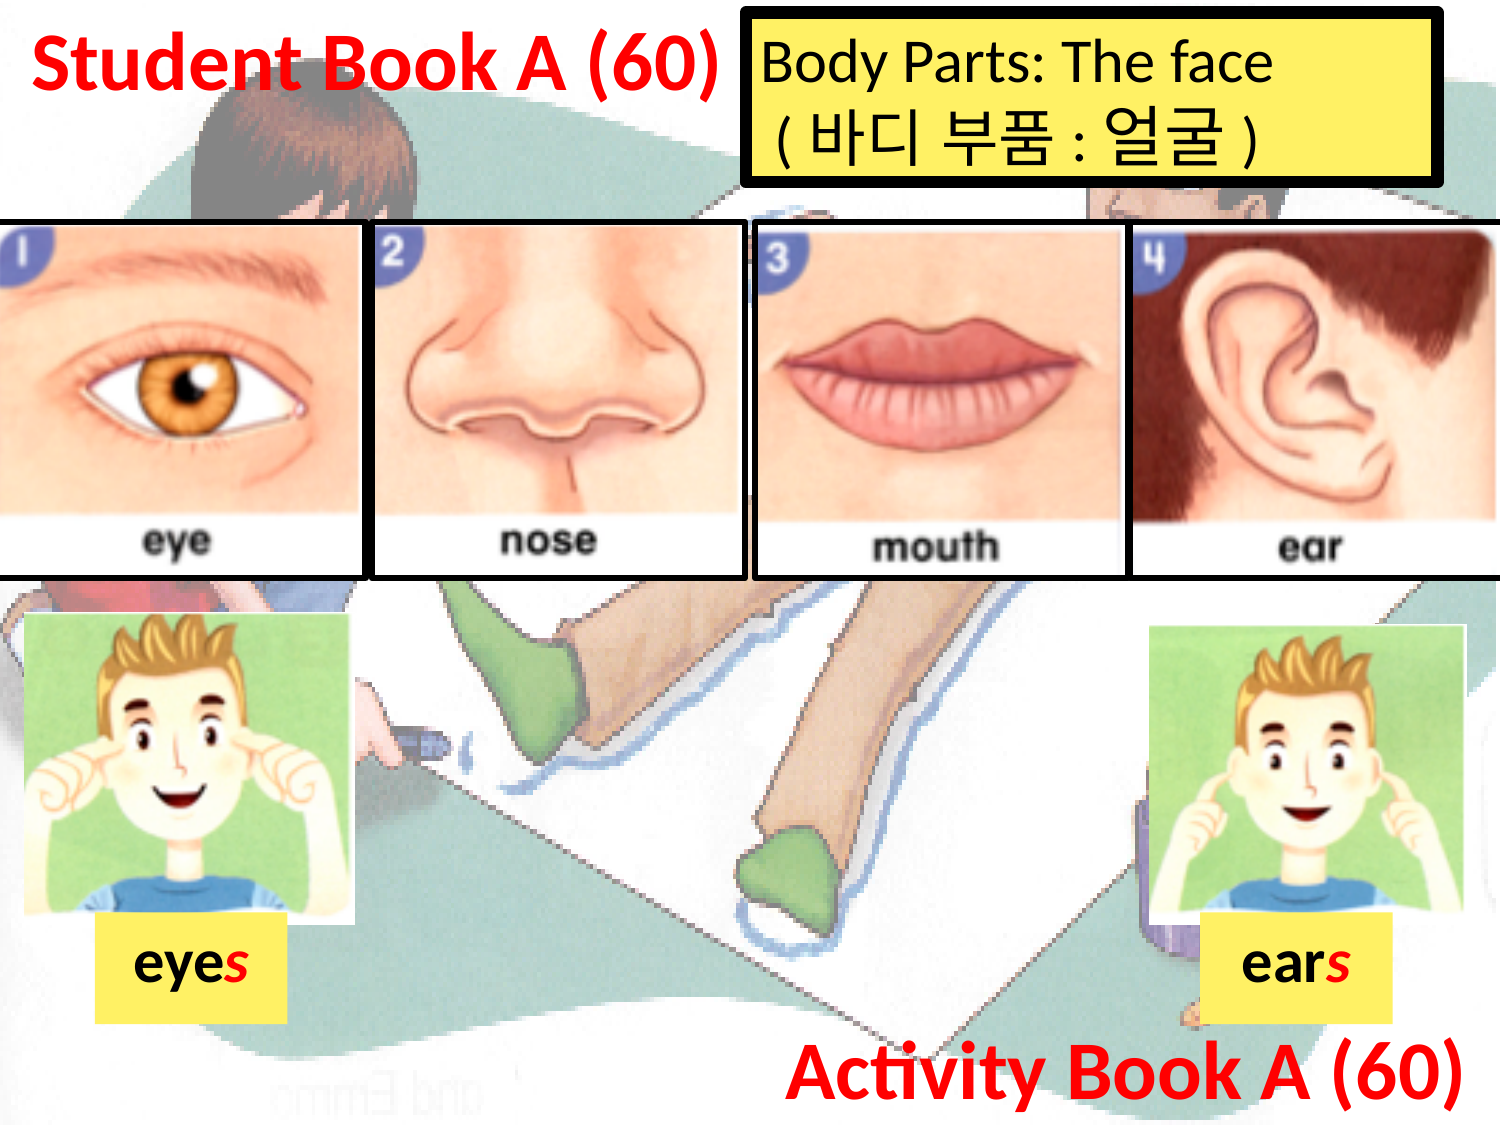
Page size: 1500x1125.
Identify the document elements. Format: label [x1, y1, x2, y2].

text_box [1149, 624, 1467, 1025]
picture [0, 0, 1500, 1125]
text_box [24, 612, 355, 1025]
